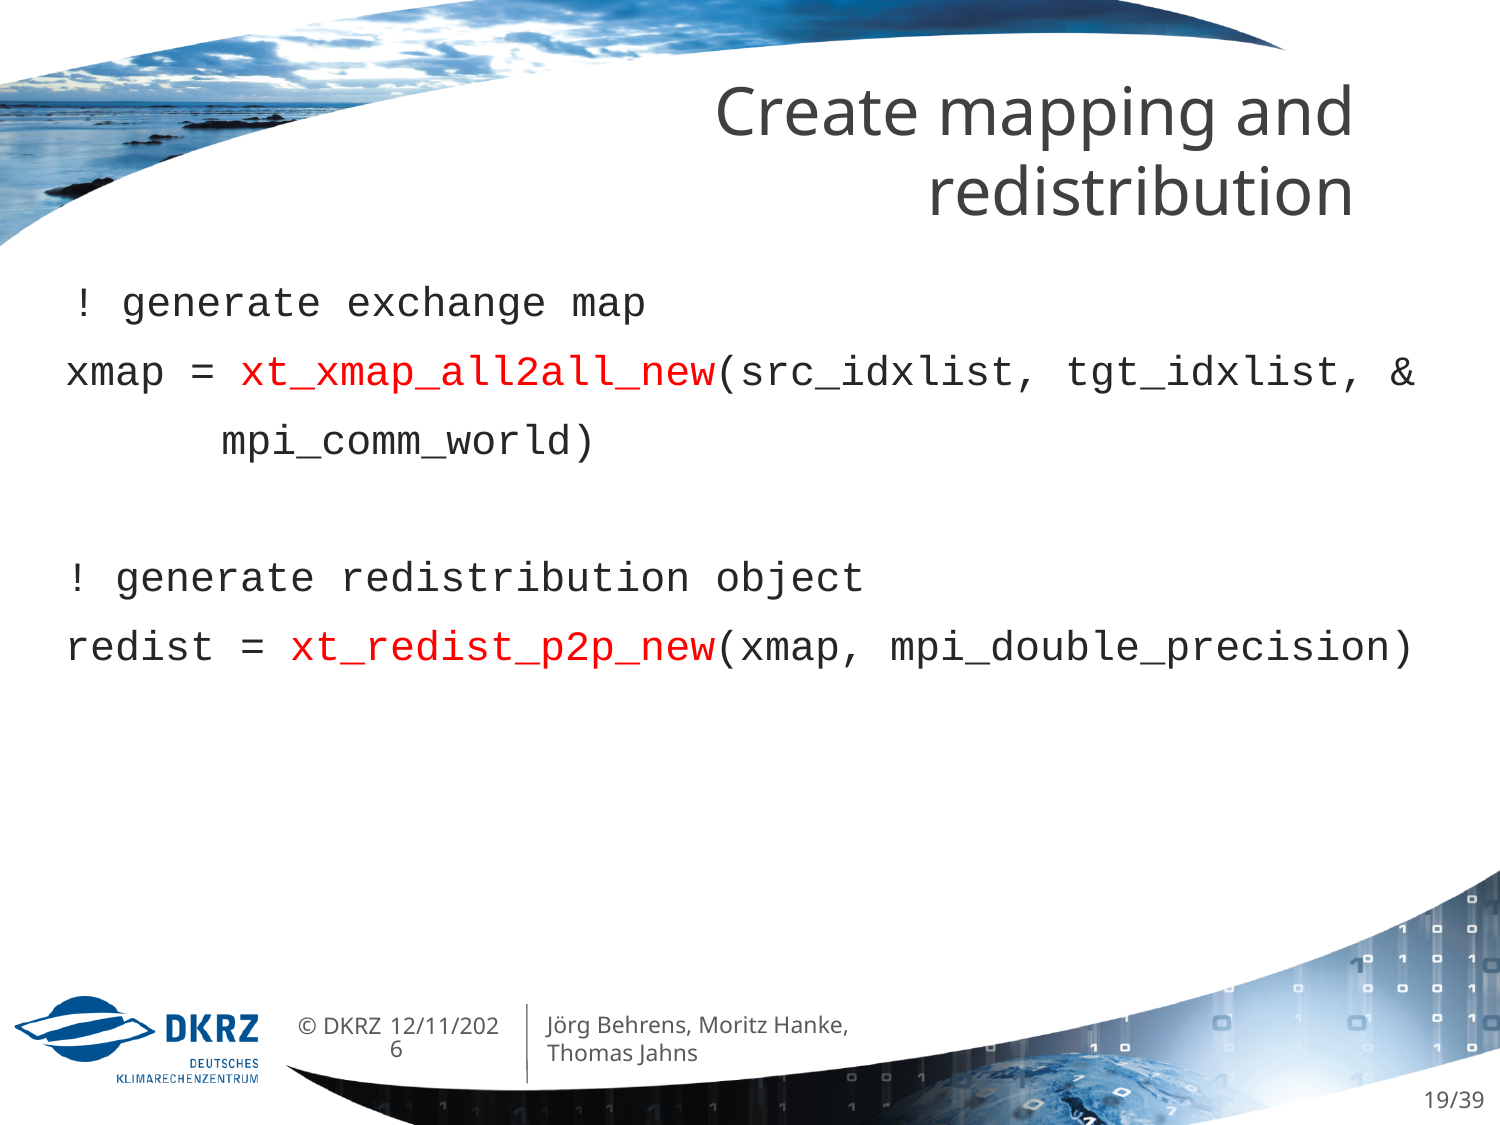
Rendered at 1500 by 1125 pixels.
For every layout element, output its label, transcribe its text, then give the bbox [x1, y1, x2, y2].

picture [285, 929, 1500, 1125]
picture [14, 996, 258, 1083]
picture [0, 0, 1288, 246]
slide_number 19 [1333, 1078, 1465, 1125]
title Create mapping and redistribution [480, 66, 1372, 232]
list ! generate exchange map xmap = xt_xmap_all2all_new(src_idxlist, tgt_idxlist, & mpi_comm_world) ! generate redistribution object redist = xt_redist_p2p_new(xmap, mpi_double_precision) [0, 266, 1500, 929]
footer Jörg Behrens, Moritz Hanke, Thomas Jahns [532, 1003, 884, 1082]
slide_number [375, 1004, 528, 1052]
